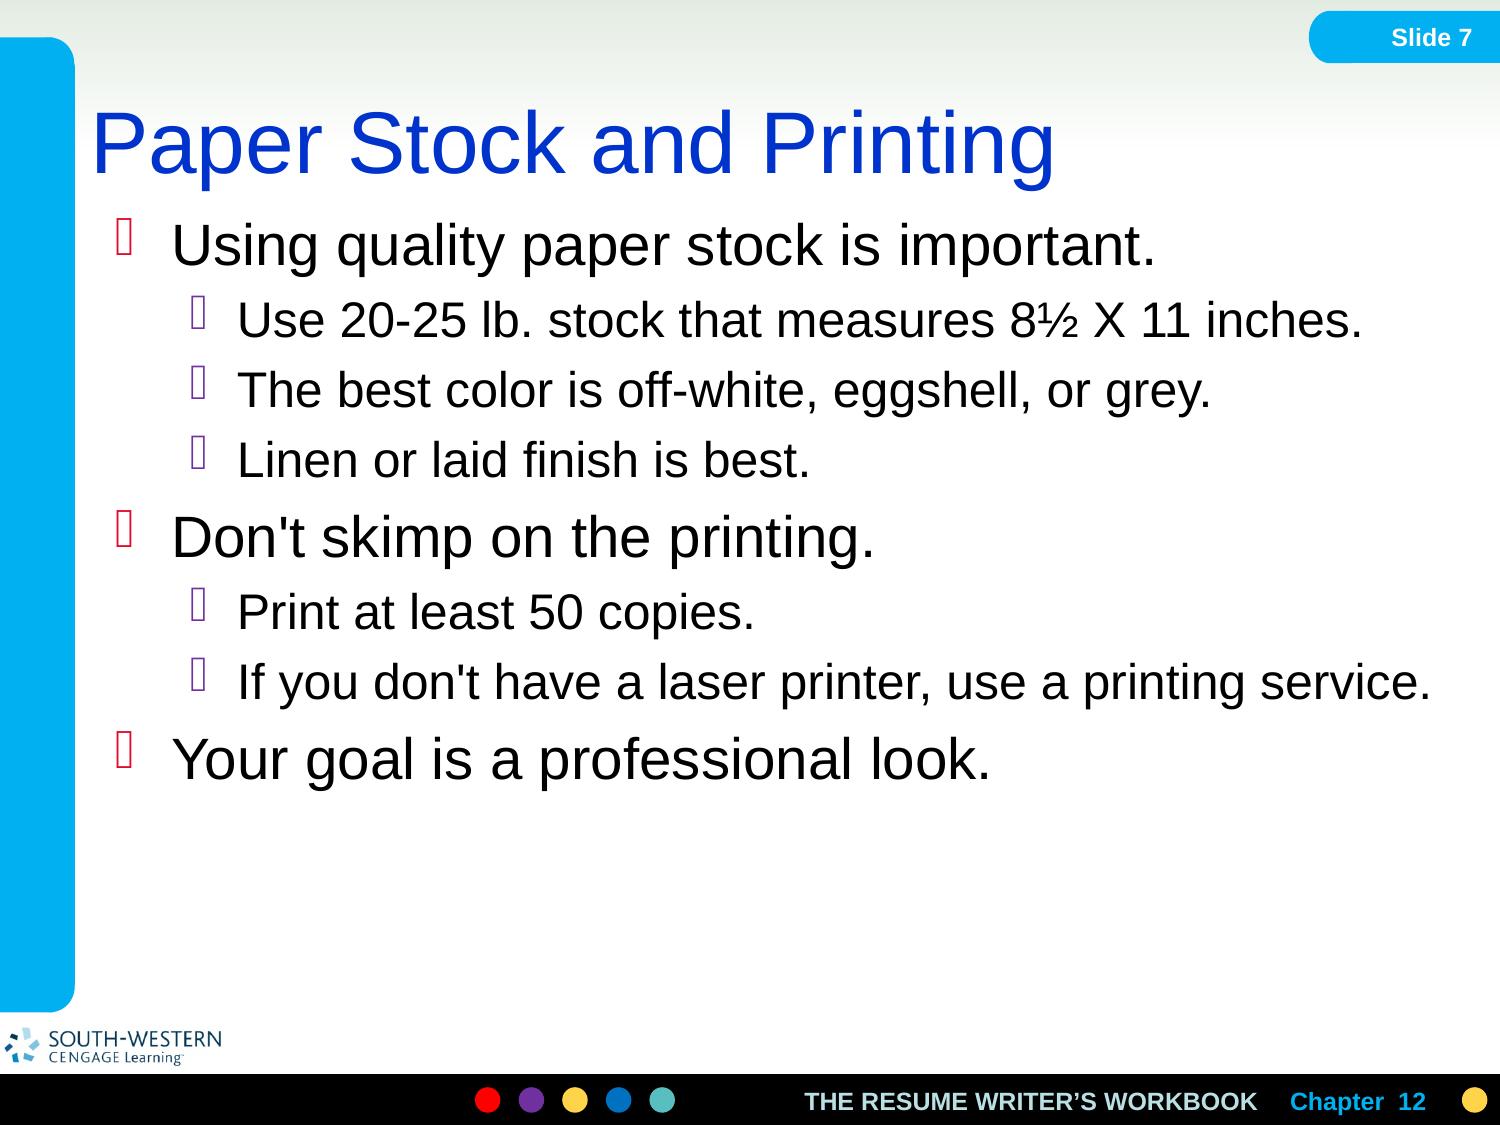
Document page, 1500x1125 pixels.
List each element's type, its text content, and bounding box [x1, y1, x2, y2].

footer Chapter 12 [1274, 1075, 1476, 1125]
list Using quality paper stock is important. Use 20-25 lb. stock that measures 8½ X 11 inches. The best color is off-white, eggshell, or grey. Linen or laid finish is best. Don't skimp on the printing. Print at least 50 copies. If you don't have a laser printer, use a printing service. Your goal is a professional look. [99, 199, 1451, 943]
slide_number Slide 7 [1312, 13, 1488, 93]
title Paper Stock and Printing [74, 44, 1426, 233]
picture [0, 1022, 225, 1073]
